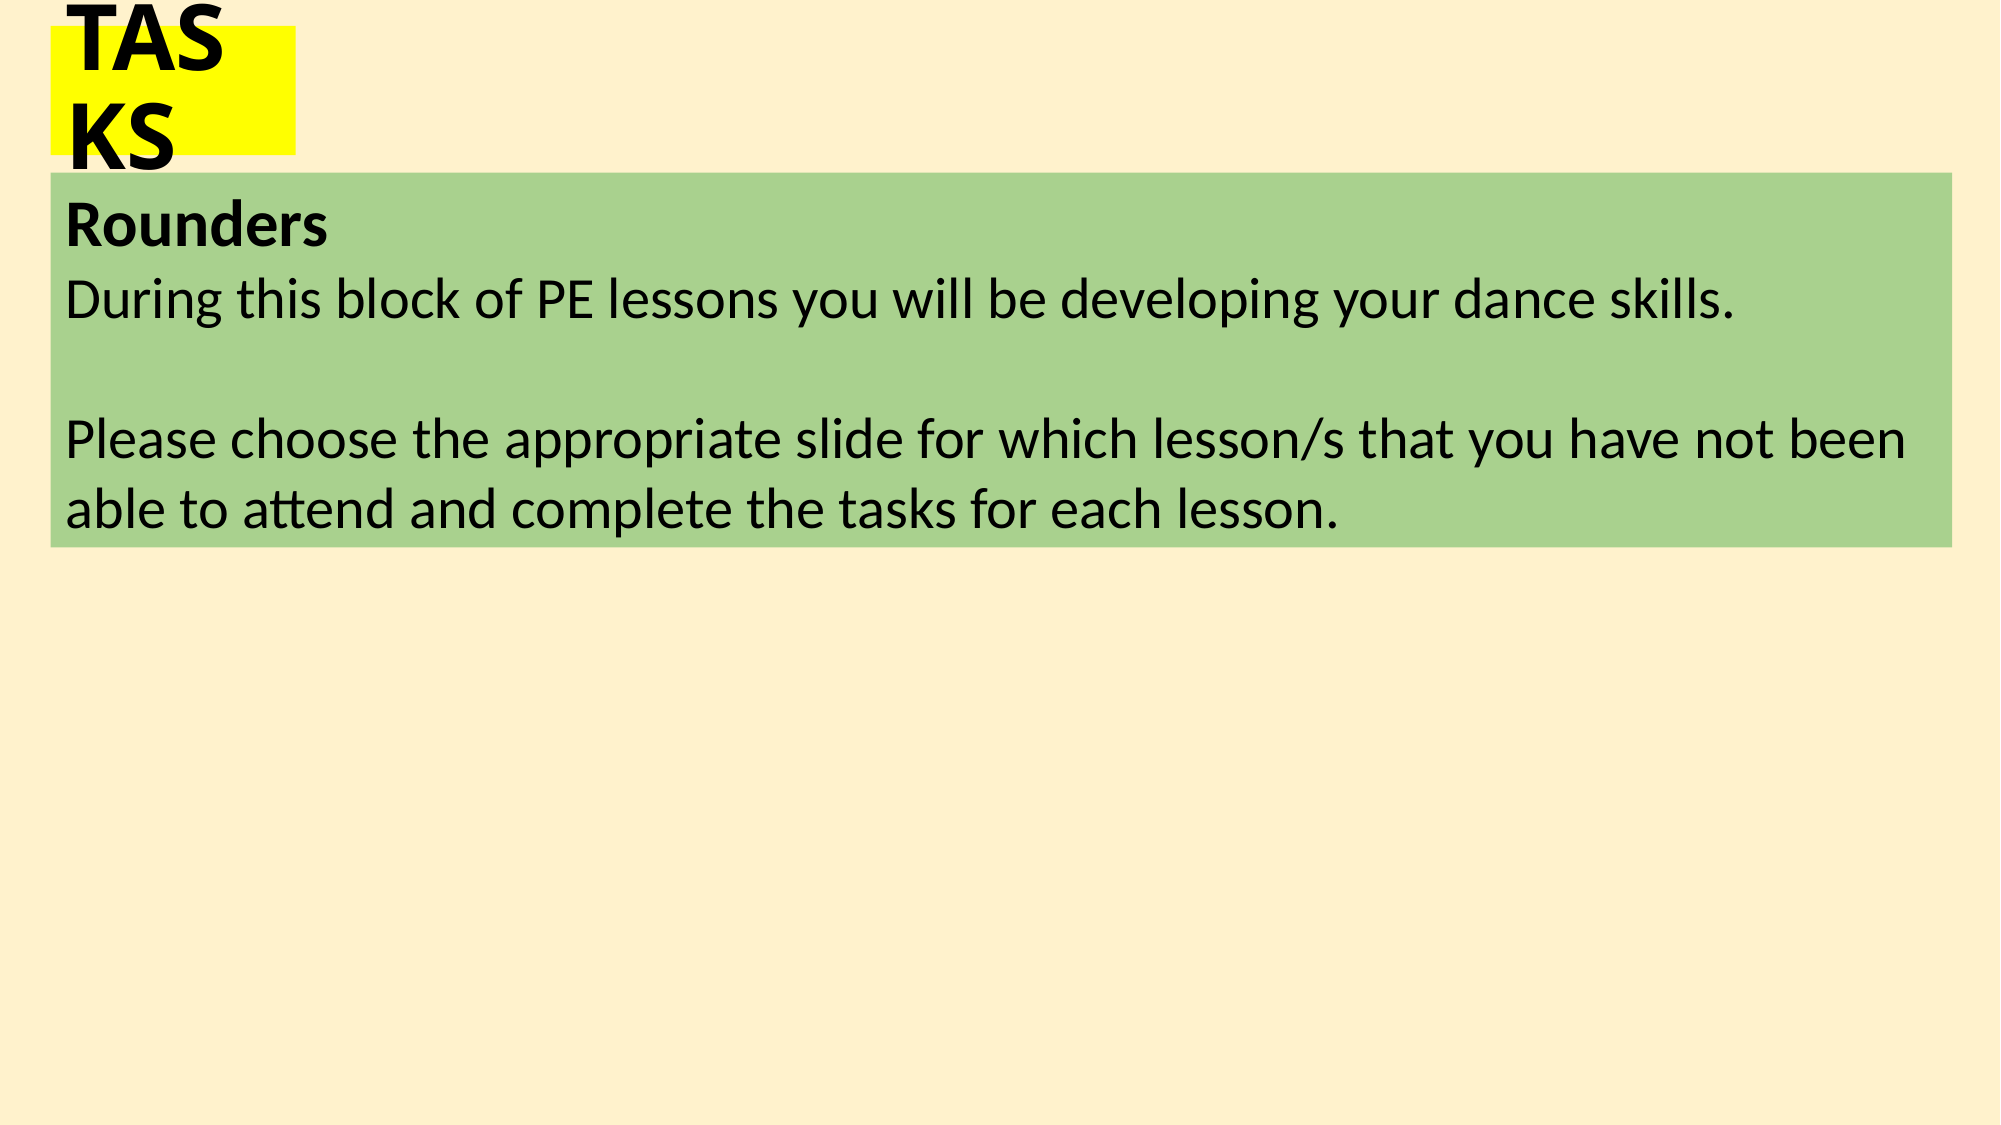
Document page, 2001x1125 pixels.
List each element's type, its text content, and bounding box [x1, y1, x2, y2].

title TASKS [50, 25, 296, 156]
text_box Rounders During this block of PE lessons you will be developing your dance skills. Please choose the appropriate slide for which lesson/s that you have not been able to attend and complete the tasks for each lesson. [50, 172, 1953, 548]
